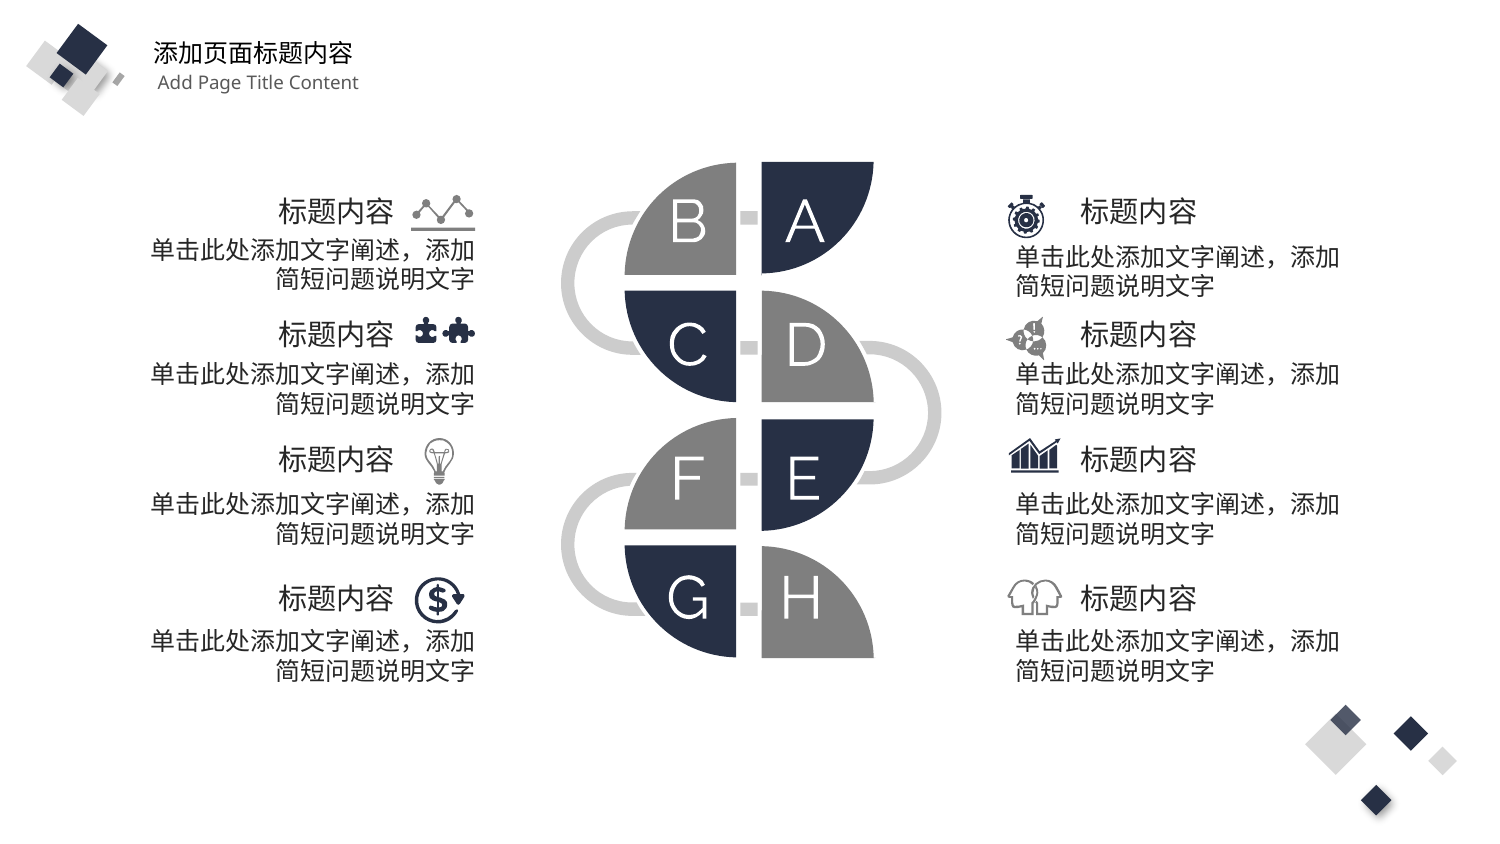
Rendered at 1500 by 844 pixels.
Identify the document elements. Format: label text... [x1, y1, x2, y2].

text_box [560, 161, 942, 659]
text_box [1006, 579, 1064, 616]
text_box 标题内容 [1065, 309, 1213, 359]
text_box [423, 437, 455, 485]
text_box 单击此处添加文字阐述，添加简短问题说明文字 [1000, 480, 1376, 556]
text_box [415, 316, 476, 344]
text_box 单击此处添加文字阐述，添加简短问题说明文字 [114, 480, 491, 556]
text_box 单击此处添加文字阐述，添加简短问题说明文字 [1000, 350, 1376, 426]
text_box 单击此处添加文字阐述，添加简短问题说明文字 [1000, 233, 1376, 309]
text_box 添加页面标题内容 [139, 30, 369, 76]
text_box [410, 194, 476, 232]
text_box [32, 36, 115, 116]
text_box 单击此处添加文字阐述，添加简短问题说明文字 [114, 617, 491, 693]
text_box 标题内容 [263, 433, 410, 484]
text_box 单击此处添加文字阐述，添加简短问题说明文字 [114, 350, 491, 426]
text_box 标题内容 [1065, 573, 1213, 624]
text_box 单击此处添加文字阐述，添加简短问题说明文字 [1000, 617, 1376, 693]
text_box 标题内容 [263, 309, 410, 359]
text_box 标题内容 [1065, 185, 1213, 236]
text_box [413, 575, 466, 624]
text_box 标题内容 [263, 185, 410, 236]
text_box 标题内容 [1065, 433, 1213, 484]
text_box [1006, 316, 1047, 350]
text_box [1313, 708, 1453, 812]
text_box 标题内容 [263, 573, 410, 624]
text_box Add Page Title Content [142, 63, 374, 101]
text_box [1007, 194, 1045, 233]
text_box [1008, 437, 1061, 473]
text_box 单击此处添加文字阐述，添加简短问题说明文字 [114, 226, 491, 302]
